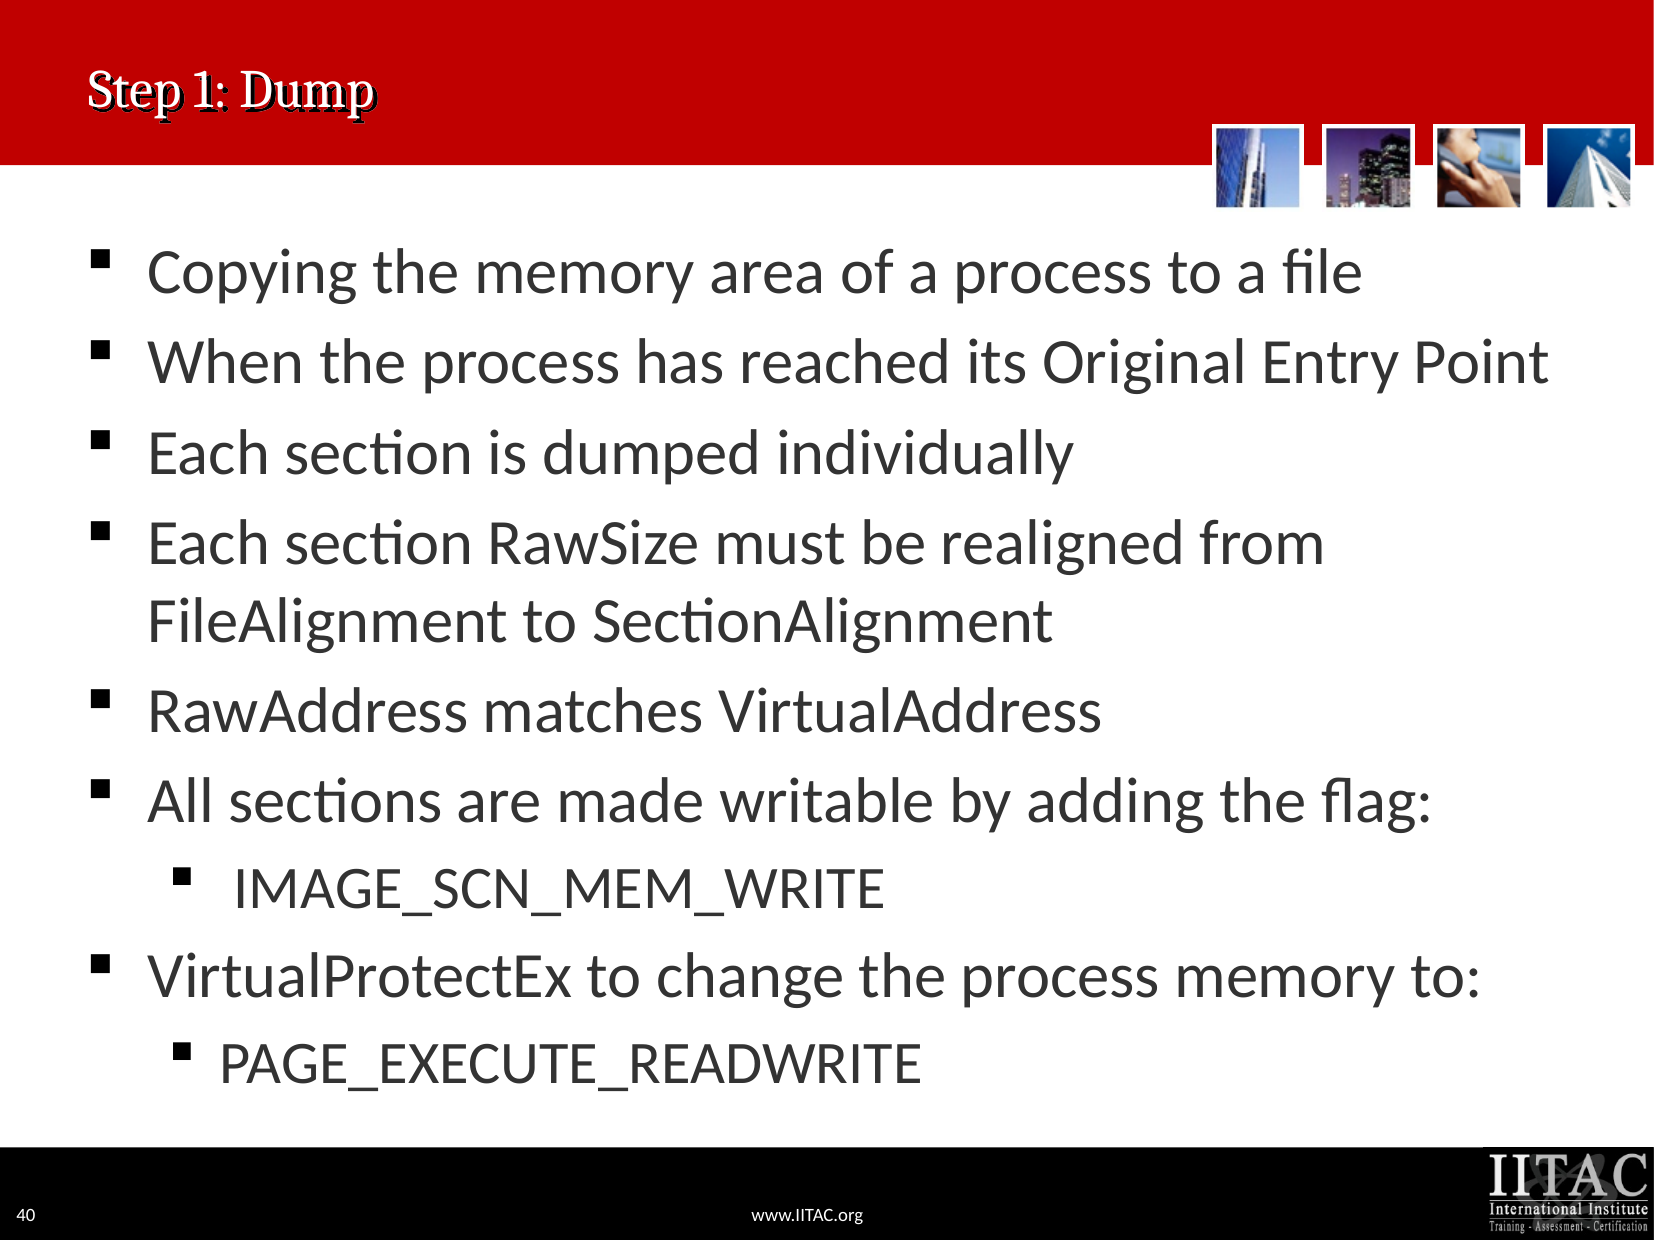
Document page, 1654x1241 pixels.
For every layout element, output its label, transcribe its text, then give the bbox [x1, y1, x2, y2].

slide_number 40 [0, 1194, 152, 1241]
picture [1543, 124, 1635, 212]
list Copying the memory area of a process to a file When the process has reached its Original Entry Point Each section is dumped individually Each section RawSize must be realigned from FileAlignment to SectionAlignment RawAddress matches VirtualAddress All sections are made writable by adding the flag: IMAGE_SCN_MEM_WRITE VirtualProtectEx to change the process memory to: PAGE_EXECUTE_READWRITE [68, 220, 1592, 1144]
picture [1322, 135, 1415, 212]
picture [1212, 135, 1304, 212]
picture [1433, 135, 1525, 212]
footer www.IITAC.org [152, 1194, 1466, 1239]
title Step 1: Dump [71, 41, 1596, 130]
picture [1483, 1147, 1654, 1240]
